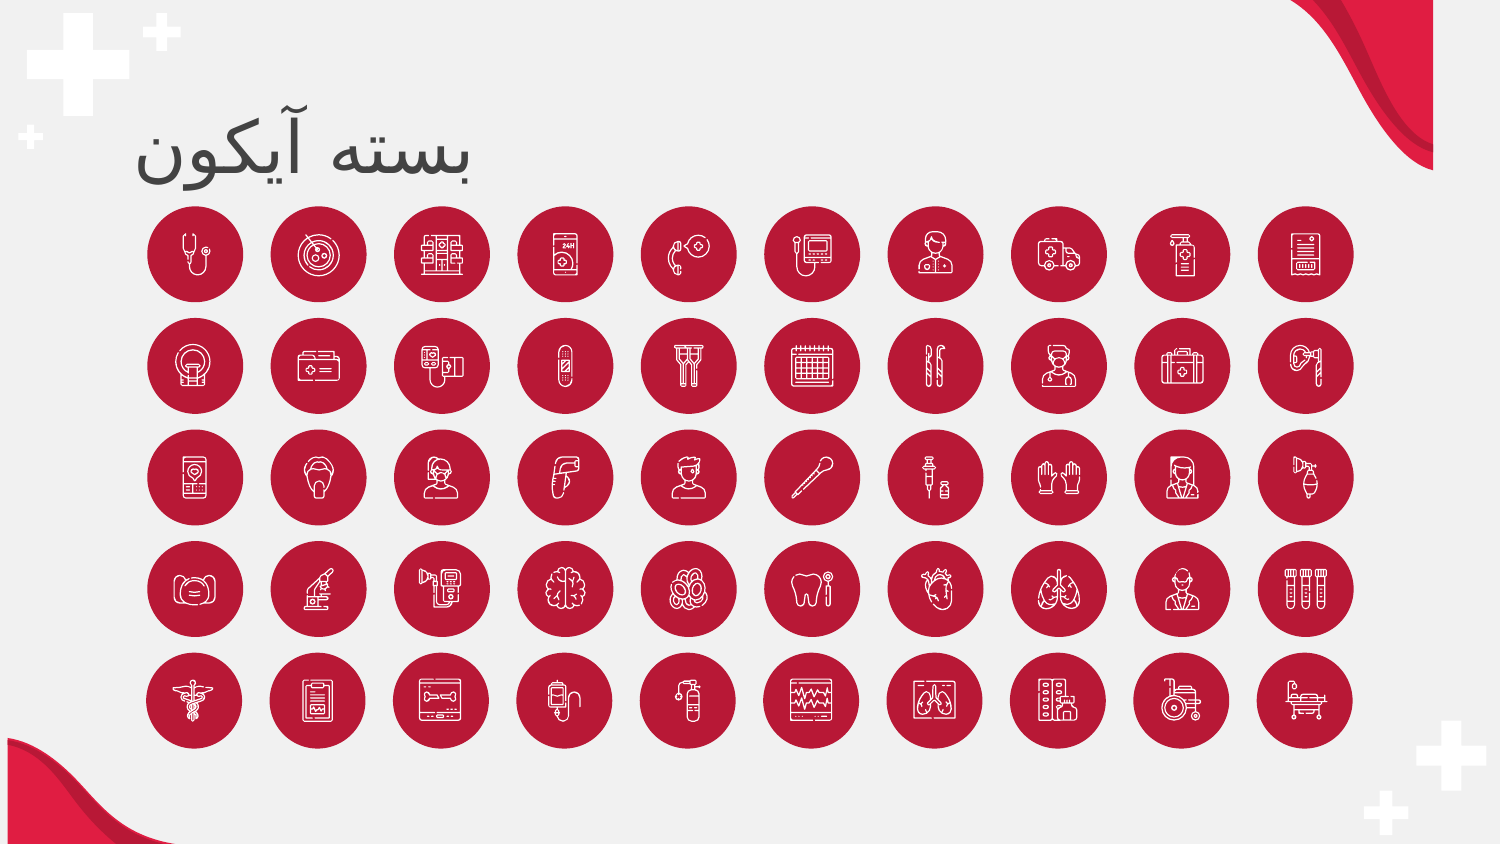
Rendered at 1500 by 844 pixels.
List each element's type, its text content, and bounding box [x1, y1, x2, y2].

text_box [1038, 678, 1078, 721]
text_box [1257, 541, 1354, 637]
text_box [551, 456, 580, 499]
text_box [269, 652, 366, 749]
text_box [303, 456, 334, 499]
text_box [394, 206, 490, 303]
text_box [147, 541, 244, 637]
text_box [925, 344, 946, 388]
text_box [1037, 568, 1081, 610]
text_box [1285, 680, 1328, 720]
text_box [1256, 652, 1353, 749]
text_box [517, 206, 614, 303]
text_box [394, 317, 490, 414]
text_box [270, 541, 367, 637]
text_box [792, 234, 832, 277]
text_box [667, 234, 711, 276]
text_box [1009, 652, 1106, 749]
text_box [1169, 233, 1196, 277]
text_box [764, 206, 861, 303]
text_box [1011, 541, 1107, 637]
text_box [789, 678, 833, 721]
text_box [1160, 678, 1202, 721]
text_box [421, 345, 464, 388]
text_box [1133, 652, 1230, 749]
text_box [1165, 567, 1200, 611]
text_box [270, 429, 367, 526]
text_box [418, 568, 462, 608]
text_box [303, 567, 334, 611]
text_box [420, 234, 464, 276]
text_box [921, 456, 950, 499]
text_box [674, 679, 702, 723]
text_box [669, 567, 709, 611]
text_box [423, 456, 459, 499]
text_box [182, 232, 211, 276]
text_box [1257, 429, 1354, 526]
text_box [394, 541, 490, 637]
text_box [887, 317, 984, 414]
text_box [887, 429, 984, 526]
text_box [173, 574, 216, 606]
text_box [764, 429, 861, 526]
text_box [764, 541, 861, 637]
text_box [1257, 206, 1354, 303]
text_box [517, 429, 614, 526]
text_box [1289, 344, 1322, 387]
text_box [1011, 429, 1107, 526]
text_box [544, 566, 587, 610]
text_box [147, 206, 244, 303]
text_box [763, 652, 860, 749]
text_box [1293, 456, 1318, 499]
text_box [1037, 237, 1081, 271]
text_box [673, 344, 704, 387]
text_box [1134, 541, 1231, 637]
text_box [1161, 347, 1204, 384]
text_box [172, 679, 214, 722]
title بسته آیکون [118, 72, 1382, 167]
text_box [887, 206, 984, 303]
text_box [182, 456, 207, 499]
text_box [1037, 460, 1081, 495]
text_box [1134, 206, 1231, 303]
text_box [547, 679, 581, 723]
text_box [790, 344, 834, 387]
text_box [639, 652, 736, 749]
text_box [557, 344, 573, 388]
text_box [918, 230, 953, 274]
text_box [297, 350, 341, 382]
text_box [516, 652, 613, 749]
text_box [146, 652, 243, 749]
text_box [302, 679, 334, 722]
text_box [640, 429, 737, 526]
text_box [175, 343, 211, 387]
text_box [764, 317, 861, 414]
text_box [147, 429, 244, 526]
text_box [913, 680, 956, 719]
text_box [1290, 233, 1321, 276]
text_box [270, 206, 367, 303]
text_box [1284, 568, 1328, 610]
text_box [1134, 317, 1231, 414]
text_box [1011, 317, 1107, 414]
text_box [791, 456, 834, 499]
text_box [920, 567, 953, 611]
text_box [270, 317, 367, 414]
text_box [1041, 344, 1077, 387]
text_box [297, 233, 341, 277]
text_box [671, 456, 707, 499]
text_box [640, 541, 737, 637]
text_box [1166, 456, 1199, 499]
text_box [392, 652, 489, 749]
text_box [1134, 429, 1231, 526]
text_box [640, 317, 737, 414]
text_box [394, 429, 490, 526]
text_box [790, 571, 834, 607]
text_box [517, 541, 614, 637]
text_box [517, 317, 614, 414]
text_box [640, 206, 737, 303]
text_box [1257, 317, 1354, 414]
text_box [886, 652, 983, 749]
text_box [552, 233, 578, 276]
text_box [1011, 206, 1107, 303]
text_box [887, 541, 984, 637]
text_box [147, 317, 244, 414]
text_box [418, 678, 462, 721]
